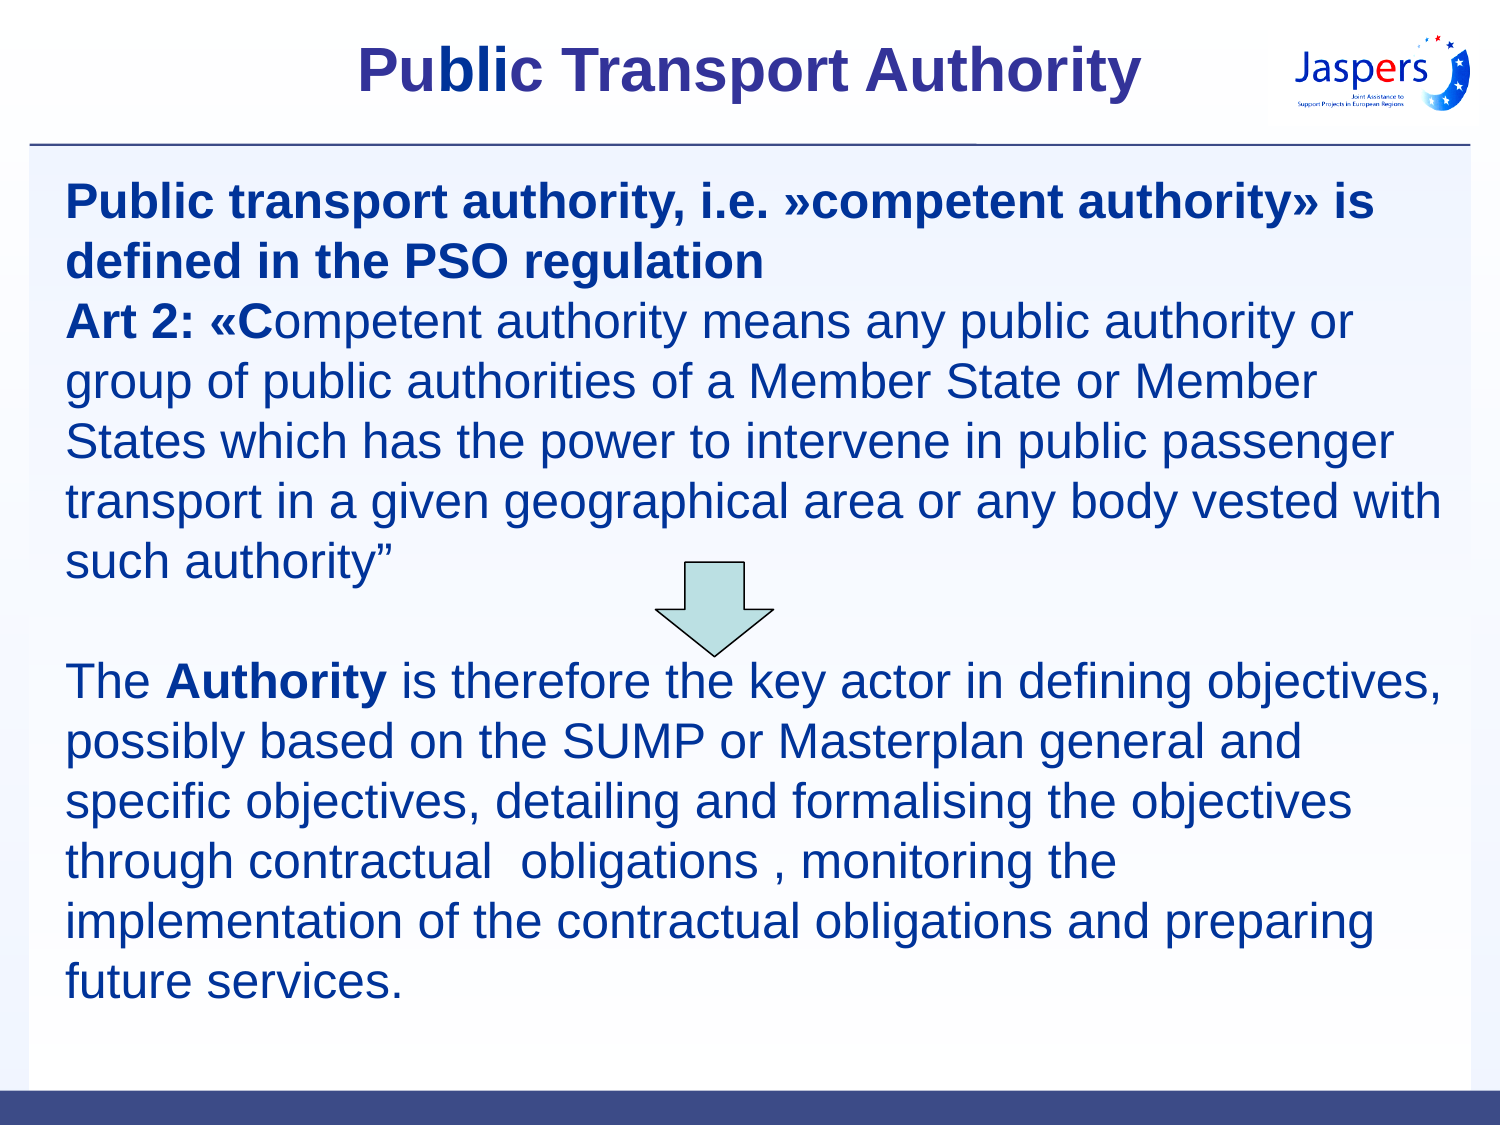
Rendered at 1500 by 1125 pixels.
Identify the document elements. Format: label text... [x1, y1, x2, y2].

text_box Public transport authority, i.e. »competent authority» is defined in the PSO regulation Art 2: «Competent authority means any public authority or group of public authorities of a Member State or Member States which has the power to intervene in public passenger transport in a given geographical area or any body vested with such authority” The Authority is therefore the key actor in defining objectives, possibly based on the SUMP or Masterplan general and specific objectives, detailing and formalising the objectives through contractual obligations , monitoring the implementation of the contractual obligations and preparing future services. [50, 160, 1474, 1016]
text_box [655, 562, 774, 657]
title Public Transport Authority [0, 0, 1500, 138]
text_box [152, 737, 1499, 1053]
